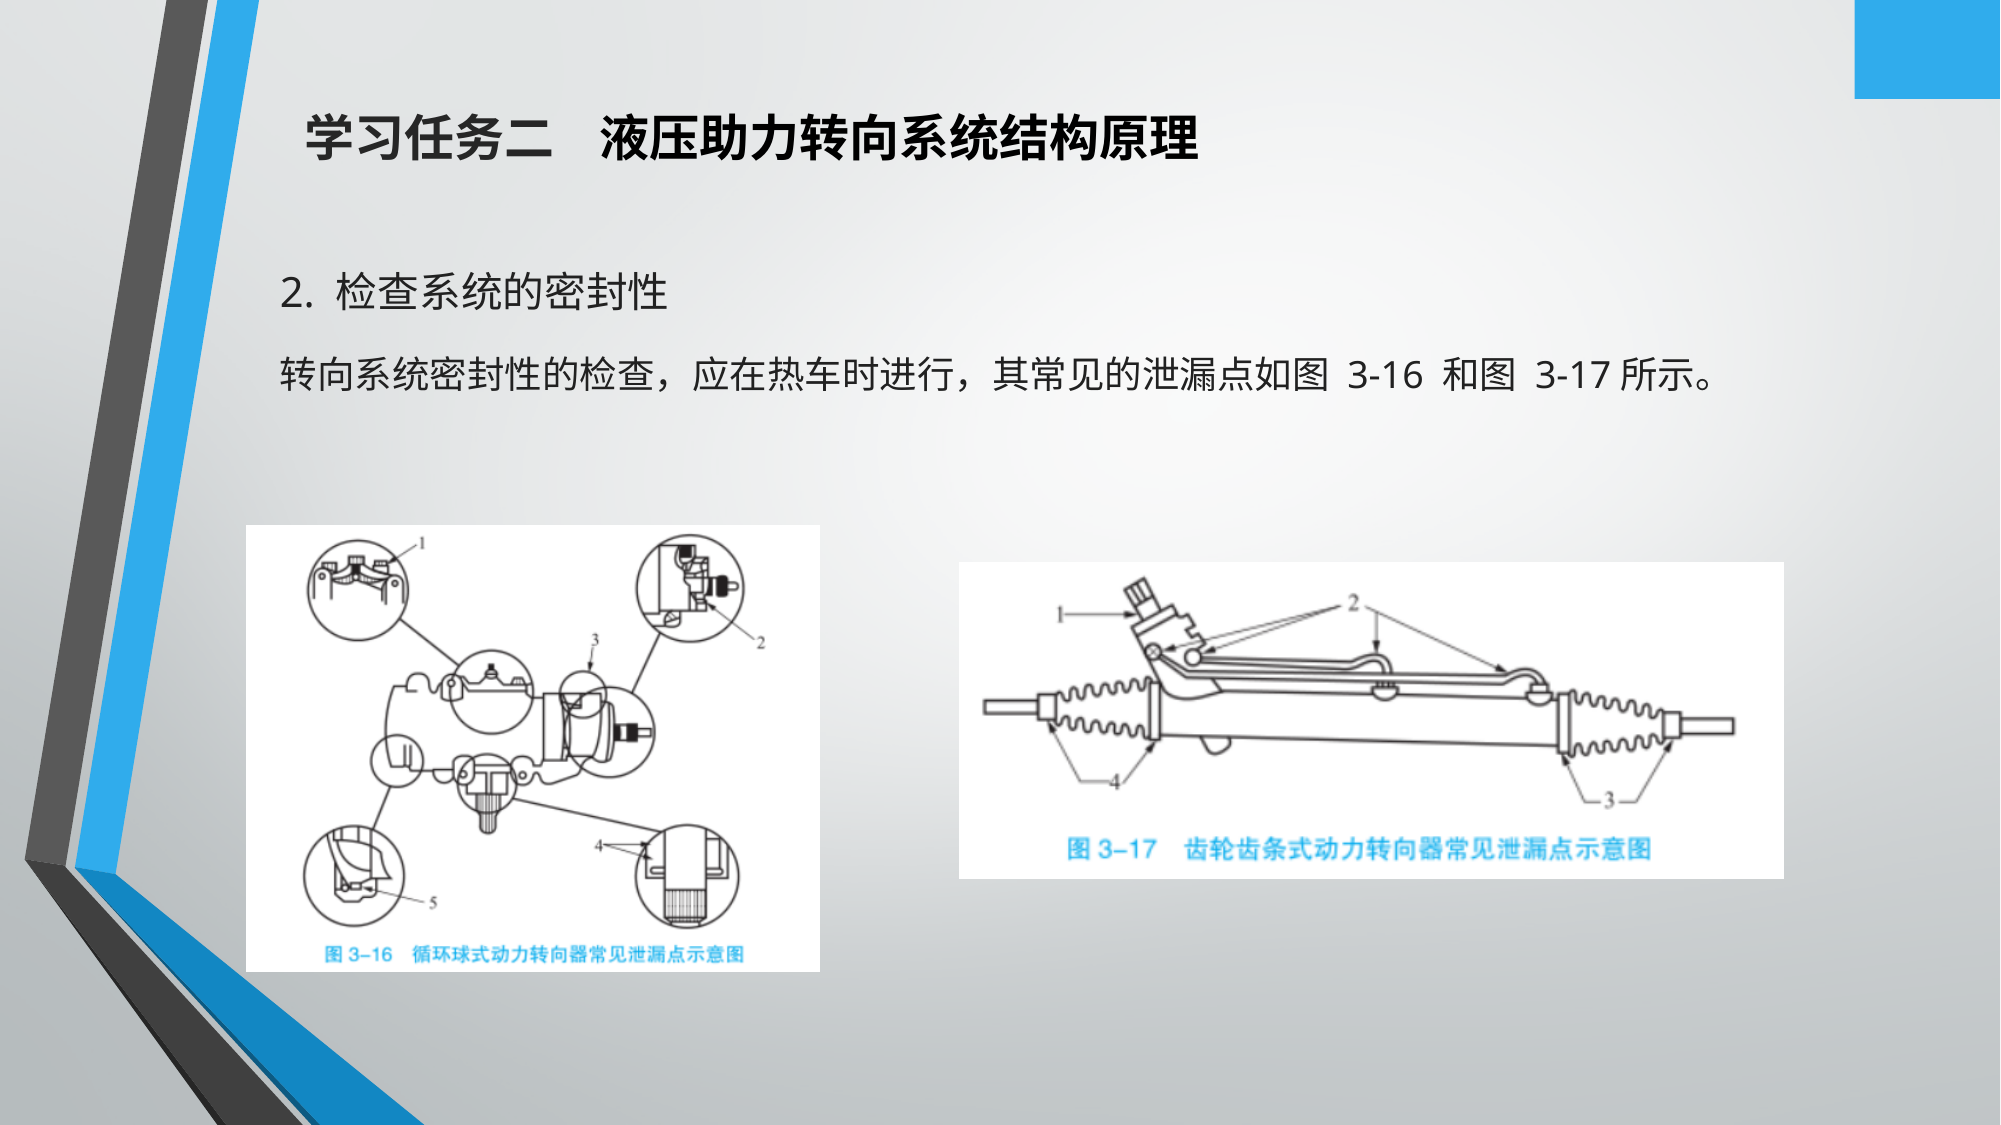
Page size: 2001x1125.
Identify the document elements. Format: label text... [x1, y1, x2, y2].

text_box [1853, 0, 2000, 86]
picture [246, 524, 821, 973]
text_box 学习任务二 液压助力转向系统结构原理 [289, 86, 2000, 218]
picture [959, 562, 1784, 879]
text_box 2. 检查系统的密封性 转向系统密封性的检查，应在热车时进行，其常见的泄漏点如图 3-16 和图 3-17所示。 [265, 217, 1783, 894]
